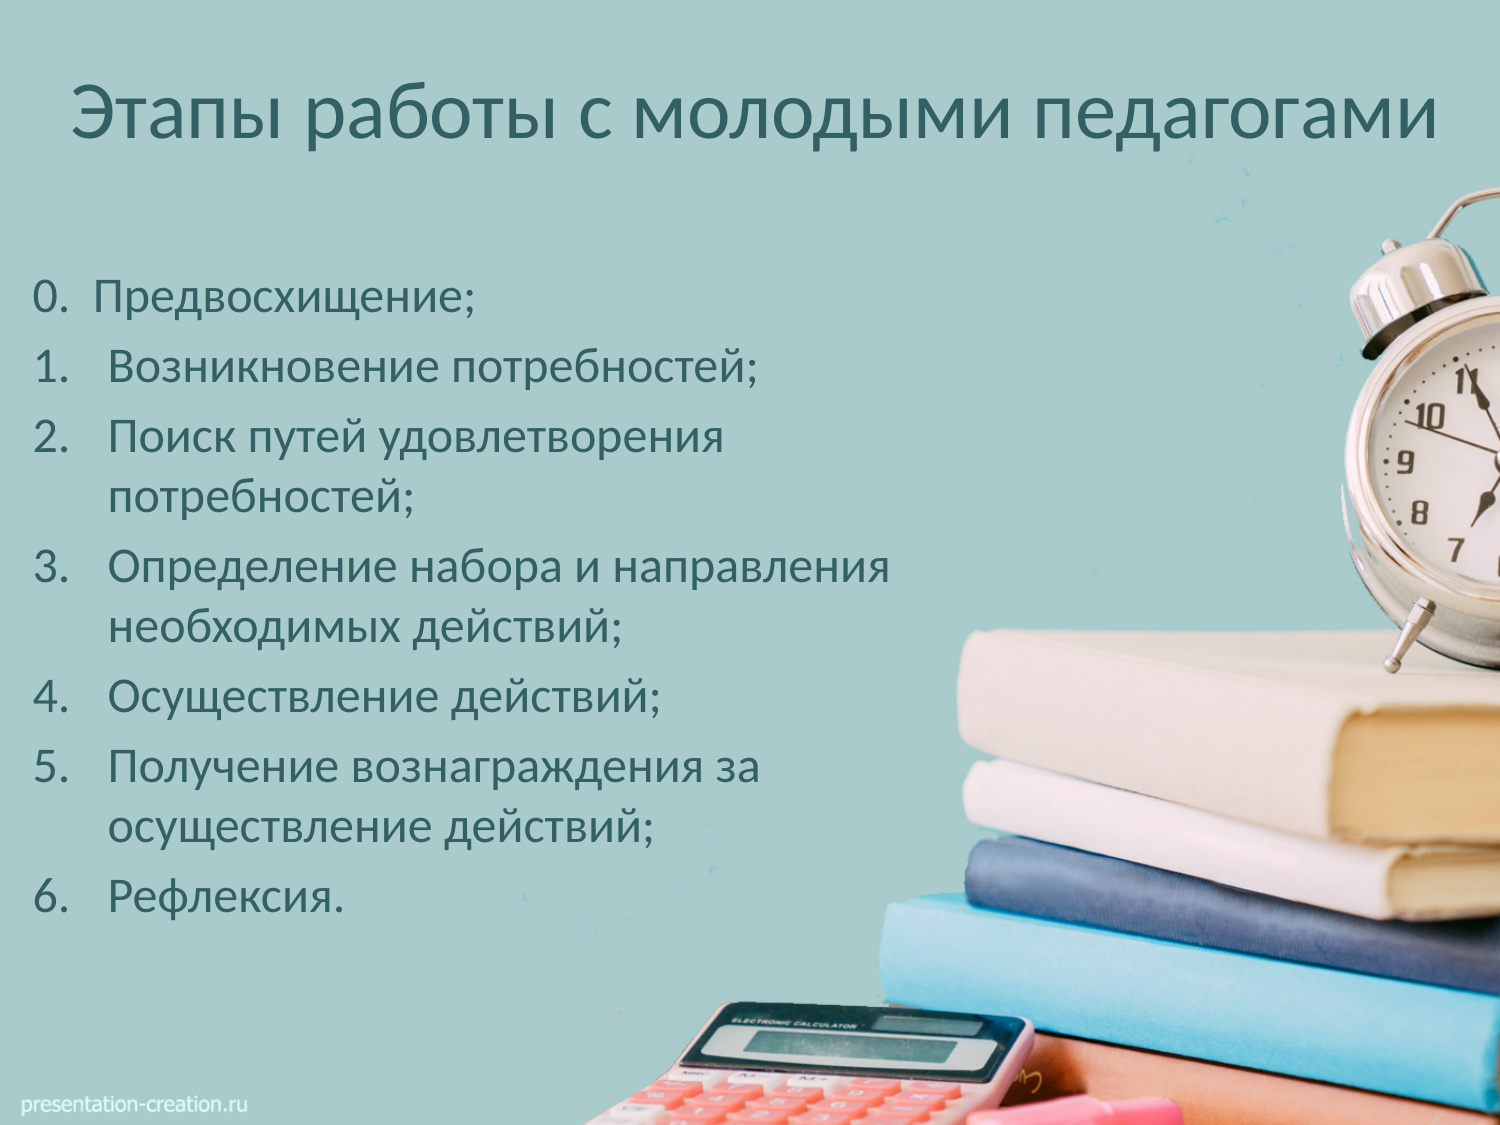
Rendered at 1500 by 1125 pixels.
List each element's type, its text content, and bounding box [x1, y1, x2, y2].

title Этапы работы с молодыми педагогами [41, 8, 1471, 204]
list 0. Предвосхищение; Возникновение потребностей; Поиск путей удовлетворения потребностей; Определение набора и направления необходимых действий; Осуществление действий; Получение вознаграждения за осуществление действий; Рефлексия. [17, 255, 975, 988]
picture [0, 0, 1500, 1125]
